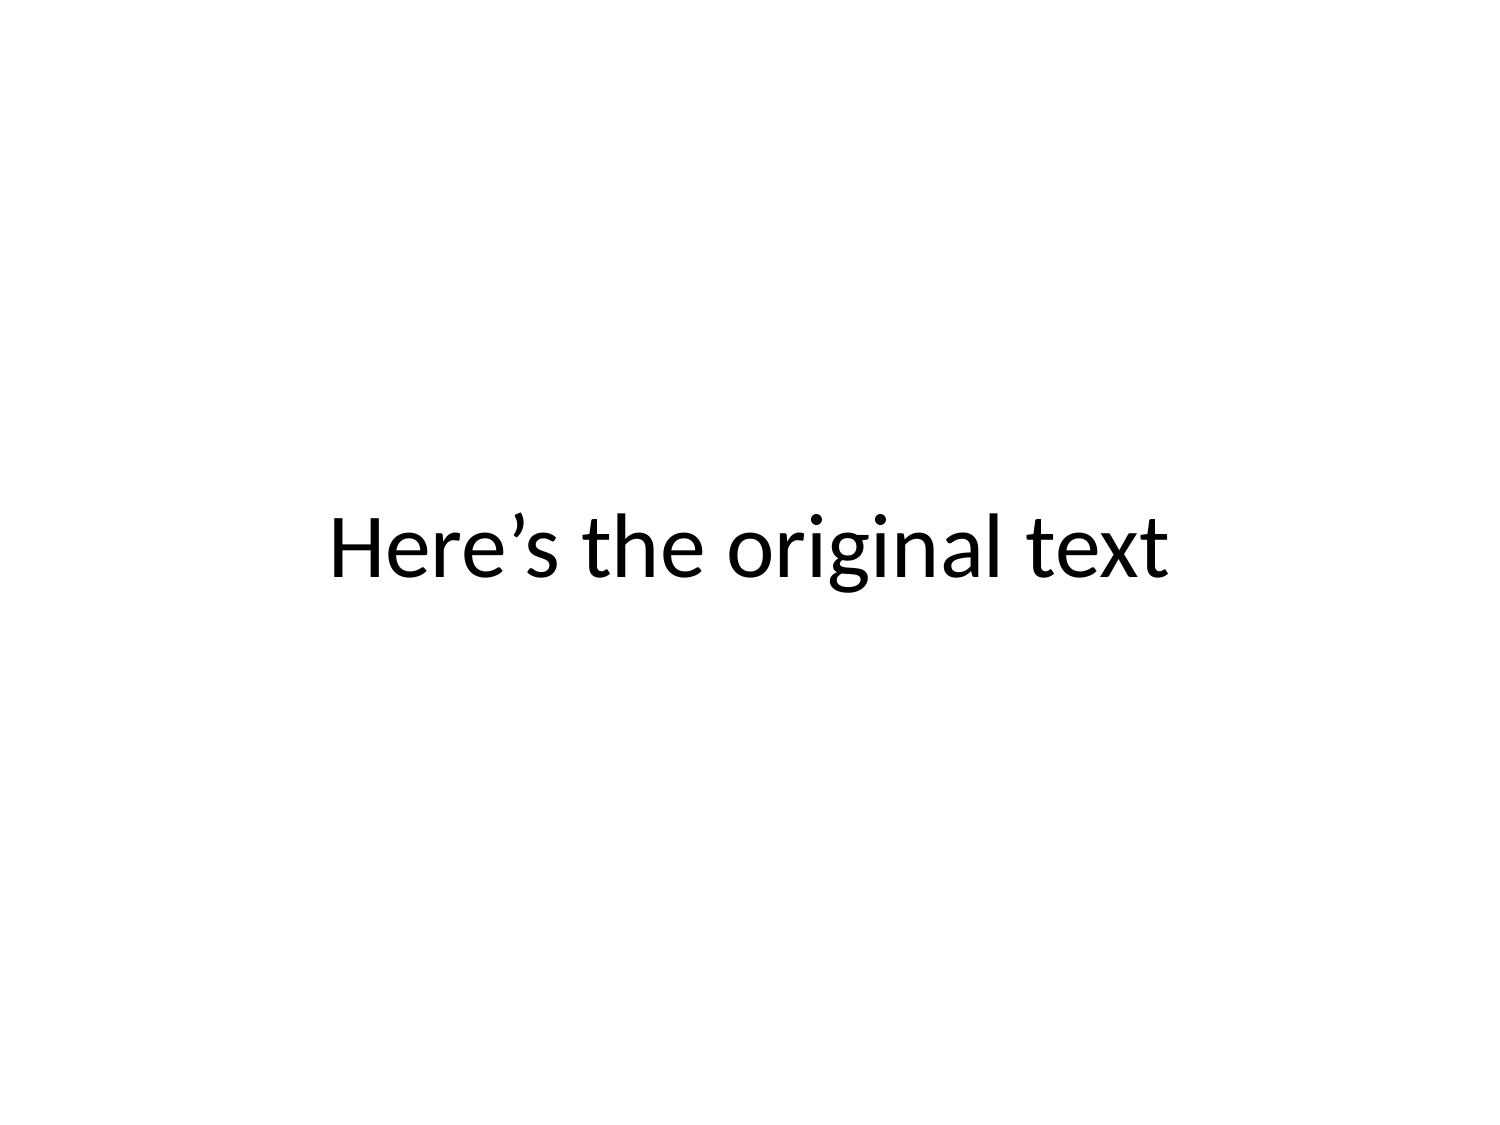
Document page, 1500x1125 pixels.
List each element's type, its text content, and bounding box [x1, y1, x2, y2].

title Here’s the original text [74, 44, 1426, 1038]
